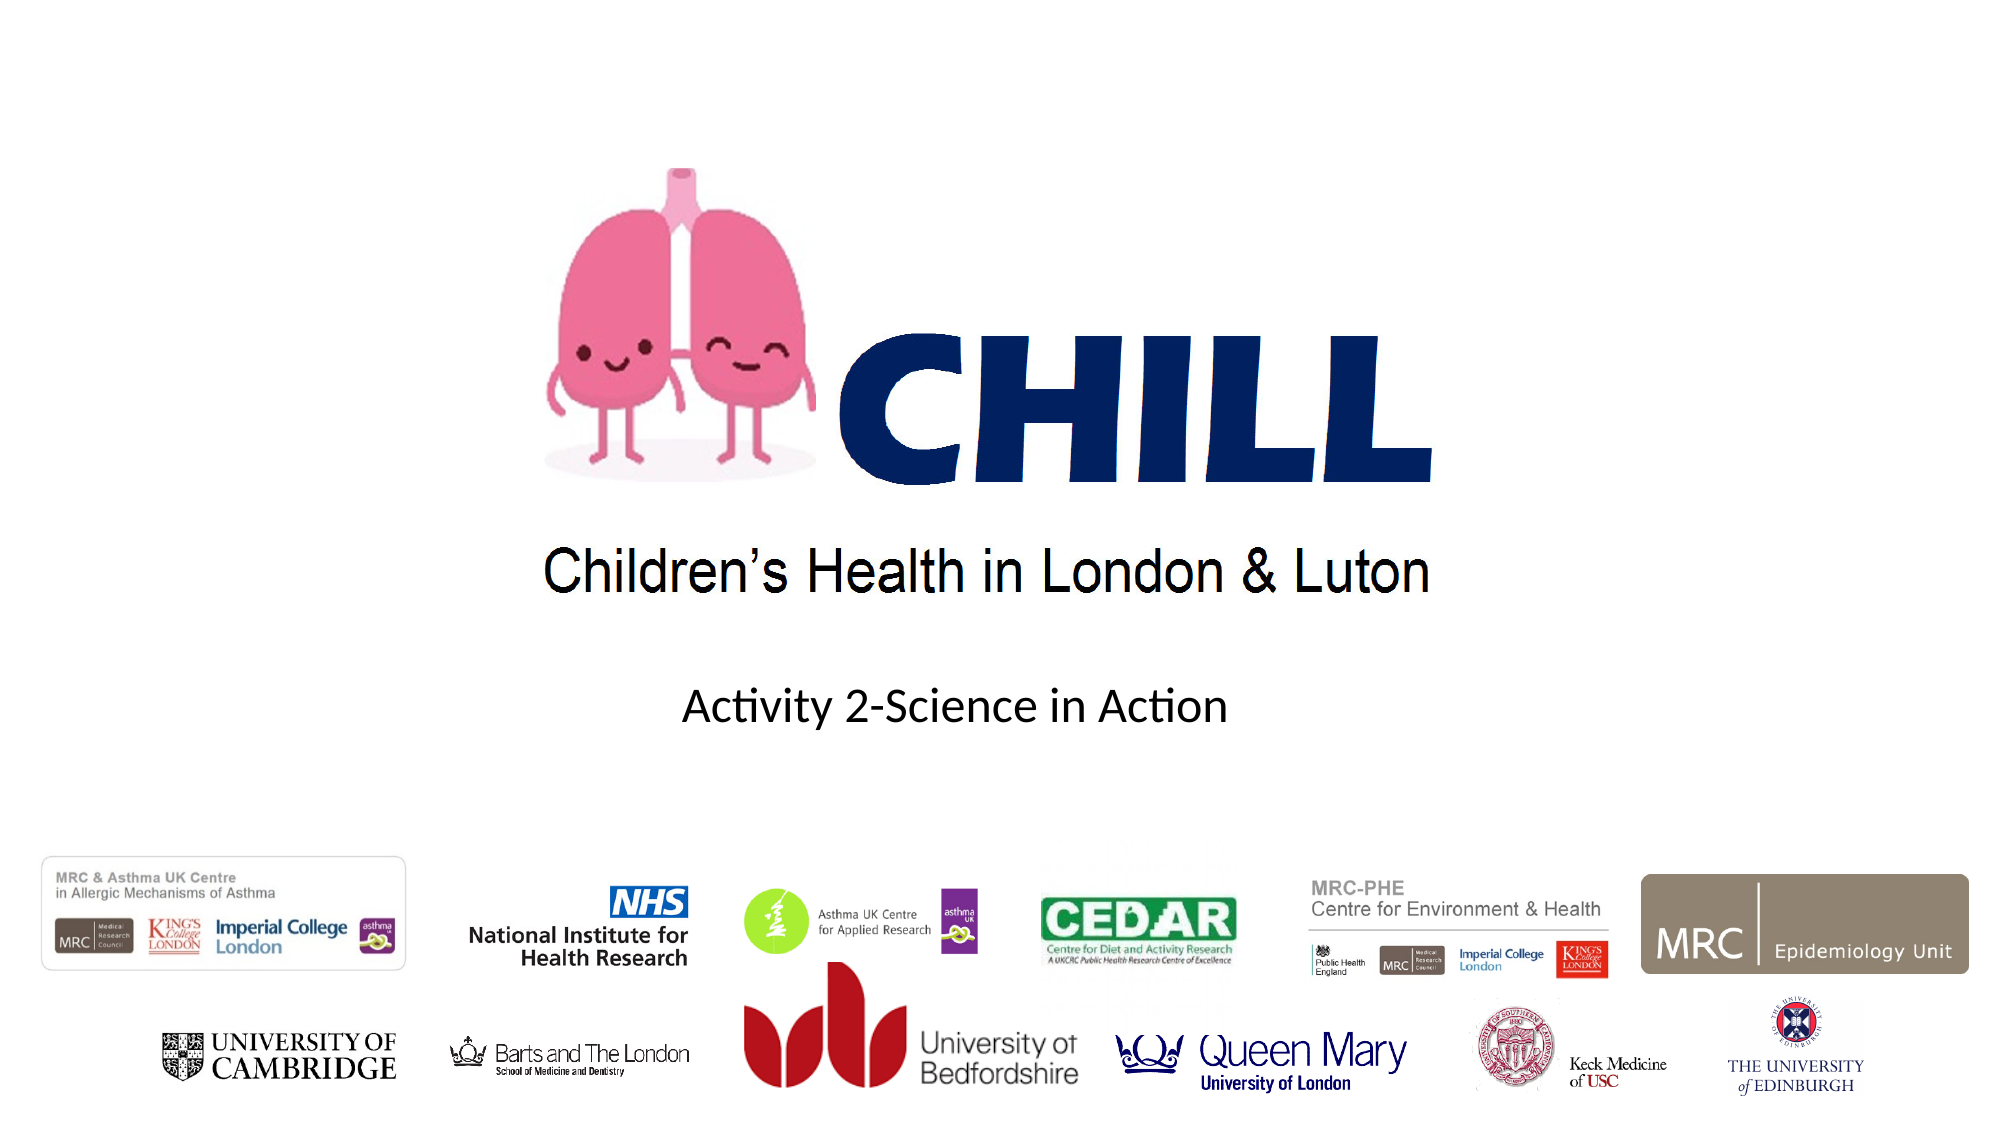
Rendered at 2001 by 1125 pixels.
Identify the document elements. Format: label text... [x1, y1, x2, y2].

picture [39, 853, 407, 971]
picture [1469, 996, 1671, 1096]
picture [707, 839, 1407, 1125]
picture [1728, 995, 1864, 1096]
picture [444, 1004, 693, 1107]
subtitle Activity 2-Science in Action [205, 672, 1706, 944]
picture [160, 1030, 398, 1082]
picture [1641, 874, 1969, 974]
picture [516, 159, 1461, 604]
picture [468, 885, 689, 982]
picture [1304, 874, 1617, 982]
